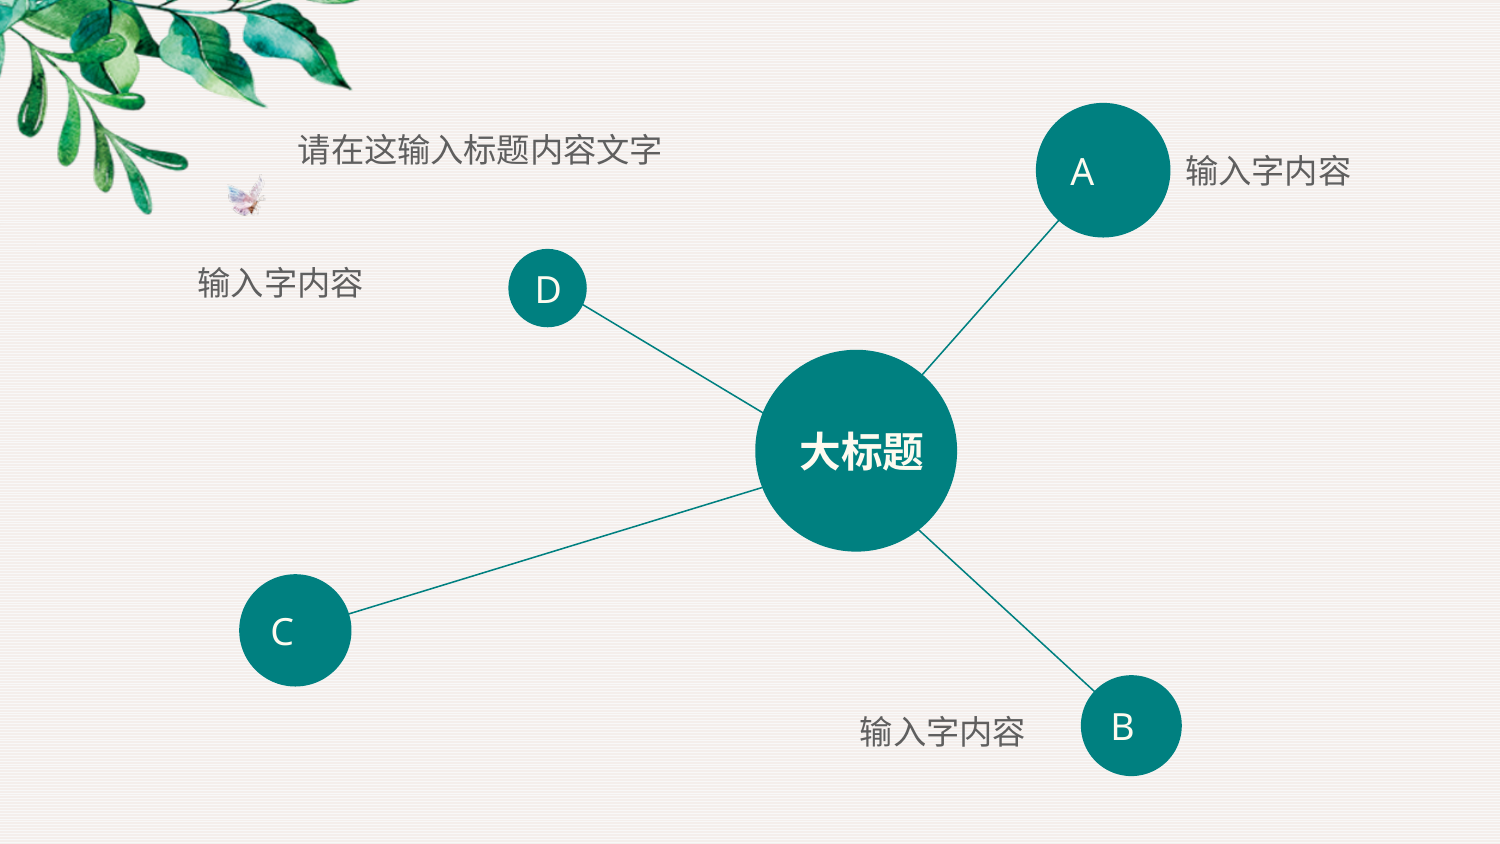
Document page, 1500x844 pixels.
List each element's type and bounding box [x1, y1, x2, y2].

text_box [182, 136, 1396, 766]
text_box [427, 102, 1183, 136]
picture [0, 0, 385, 245]
